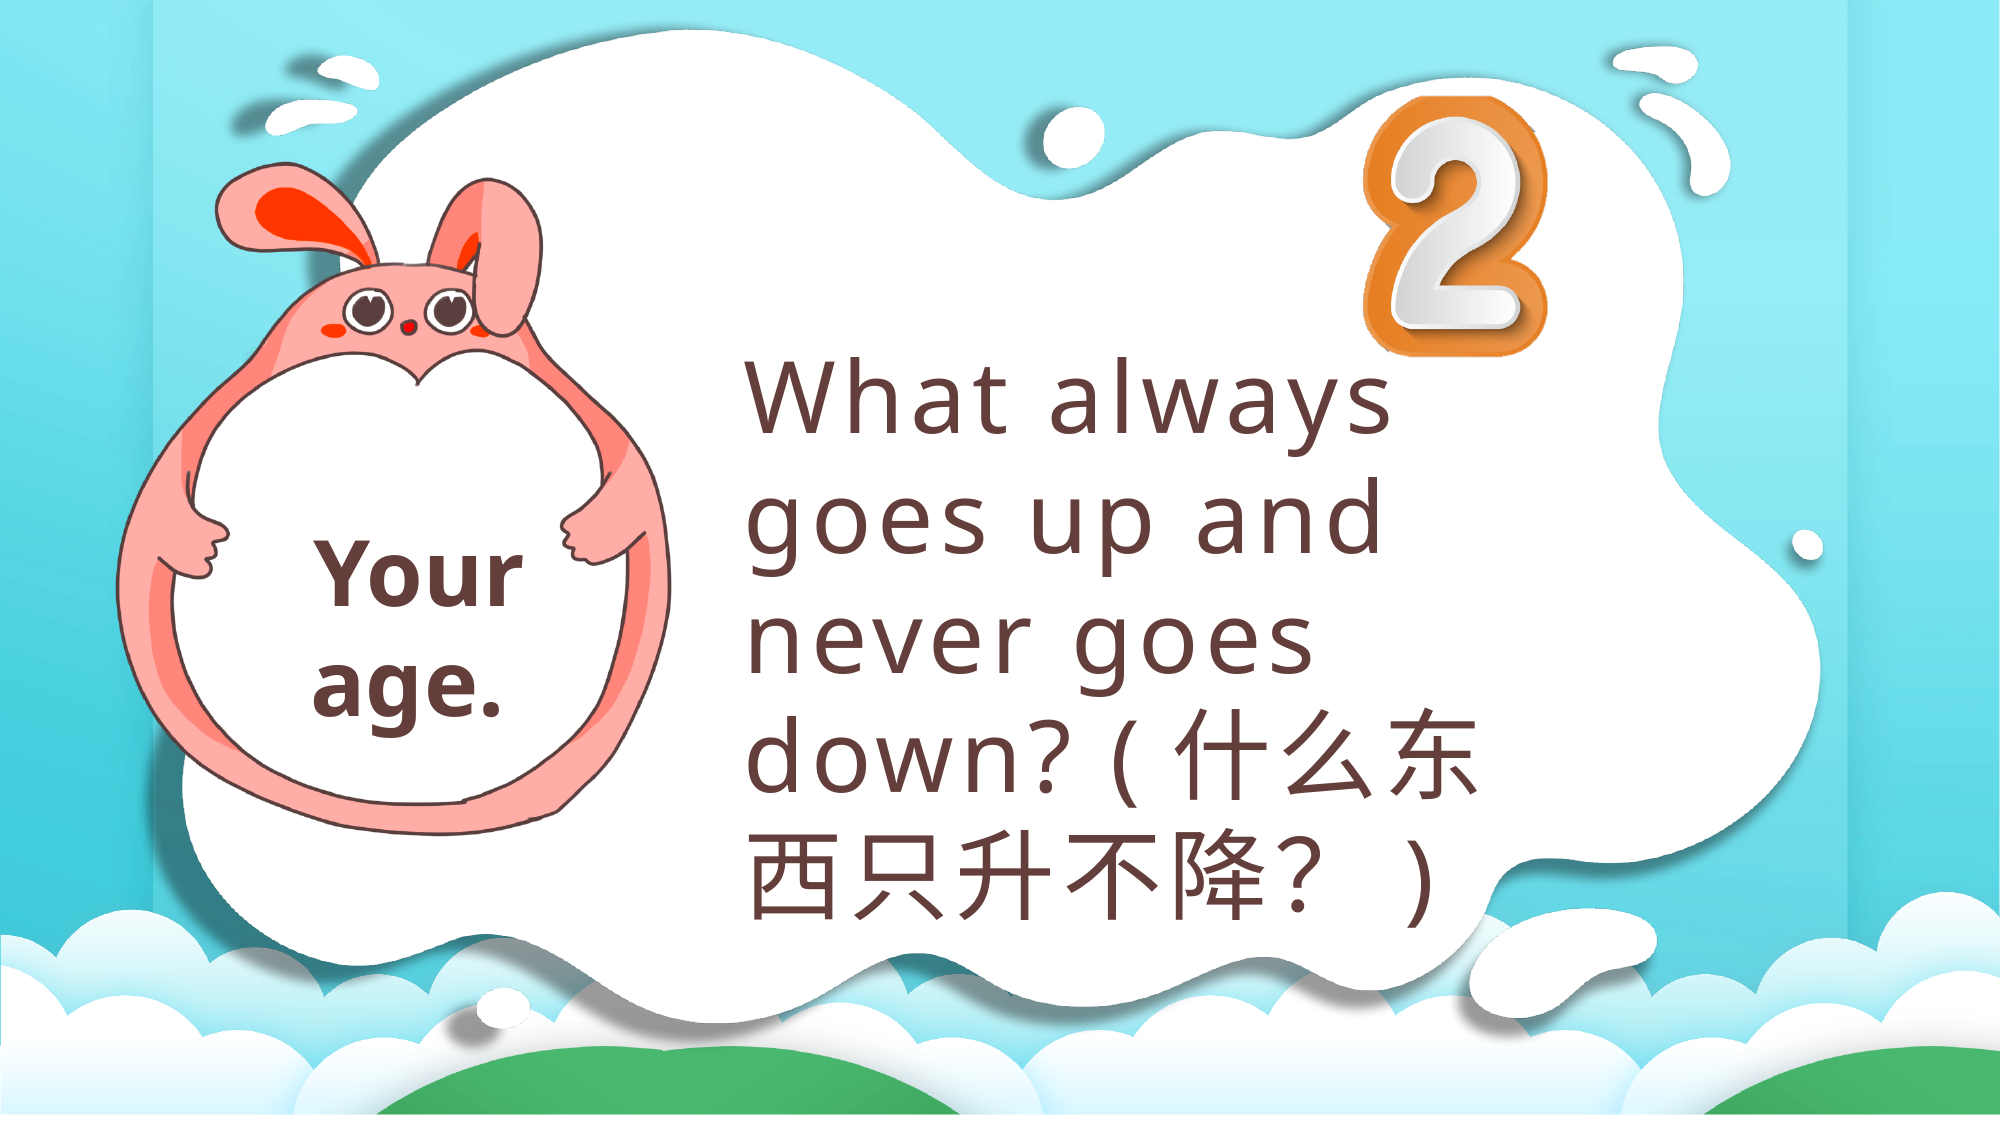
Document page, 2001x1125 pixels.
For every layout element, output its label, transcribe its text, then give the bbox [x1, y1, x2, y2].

text_box What always goes up and never goes down? (什么东西只升不降？) [728, 325, 1581, 941]
picture [0, 0, 2000, 1125]
